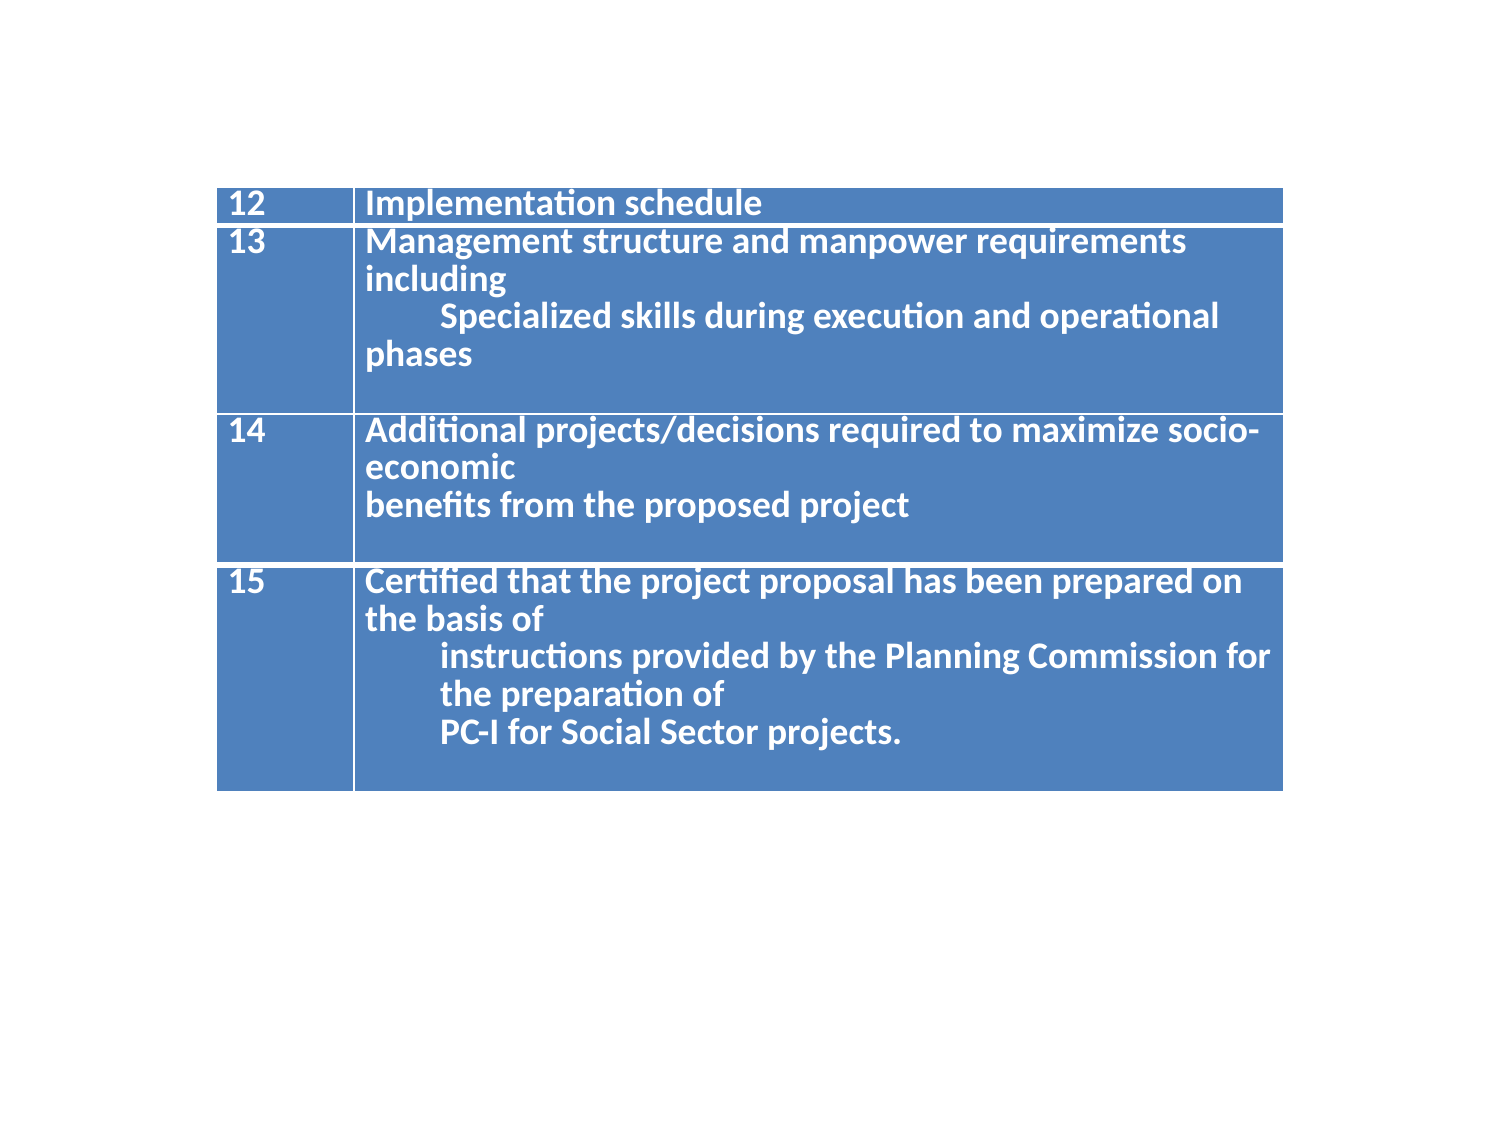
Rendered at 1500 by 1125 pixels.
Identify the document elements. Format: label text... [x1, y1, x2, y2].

table_cell Management structure and manpower requirements including Specialized skills during execution and operational phases [355, 228, 1283, 413]
table_cell Additional projects/decisions required to maximize socio-economic benefits from the proposed project [355, 415, 1283, 562]
table_header 12 [217, 188, 353, 223]
table_cell 14 [217, 415, 353, 562]
table_cell Certified that the project proposal has been prepared on the basis of instructions provided by the Planning Commission for the preparation of PC-I for Social Sector projects. [355, 568, 1283, 791]
table_cell 13 [217, 228, 353, 413]
table_cell 15 [217, 568, 353, 791]
table_header Implementation schedule [355, 188, 1283, 223]
